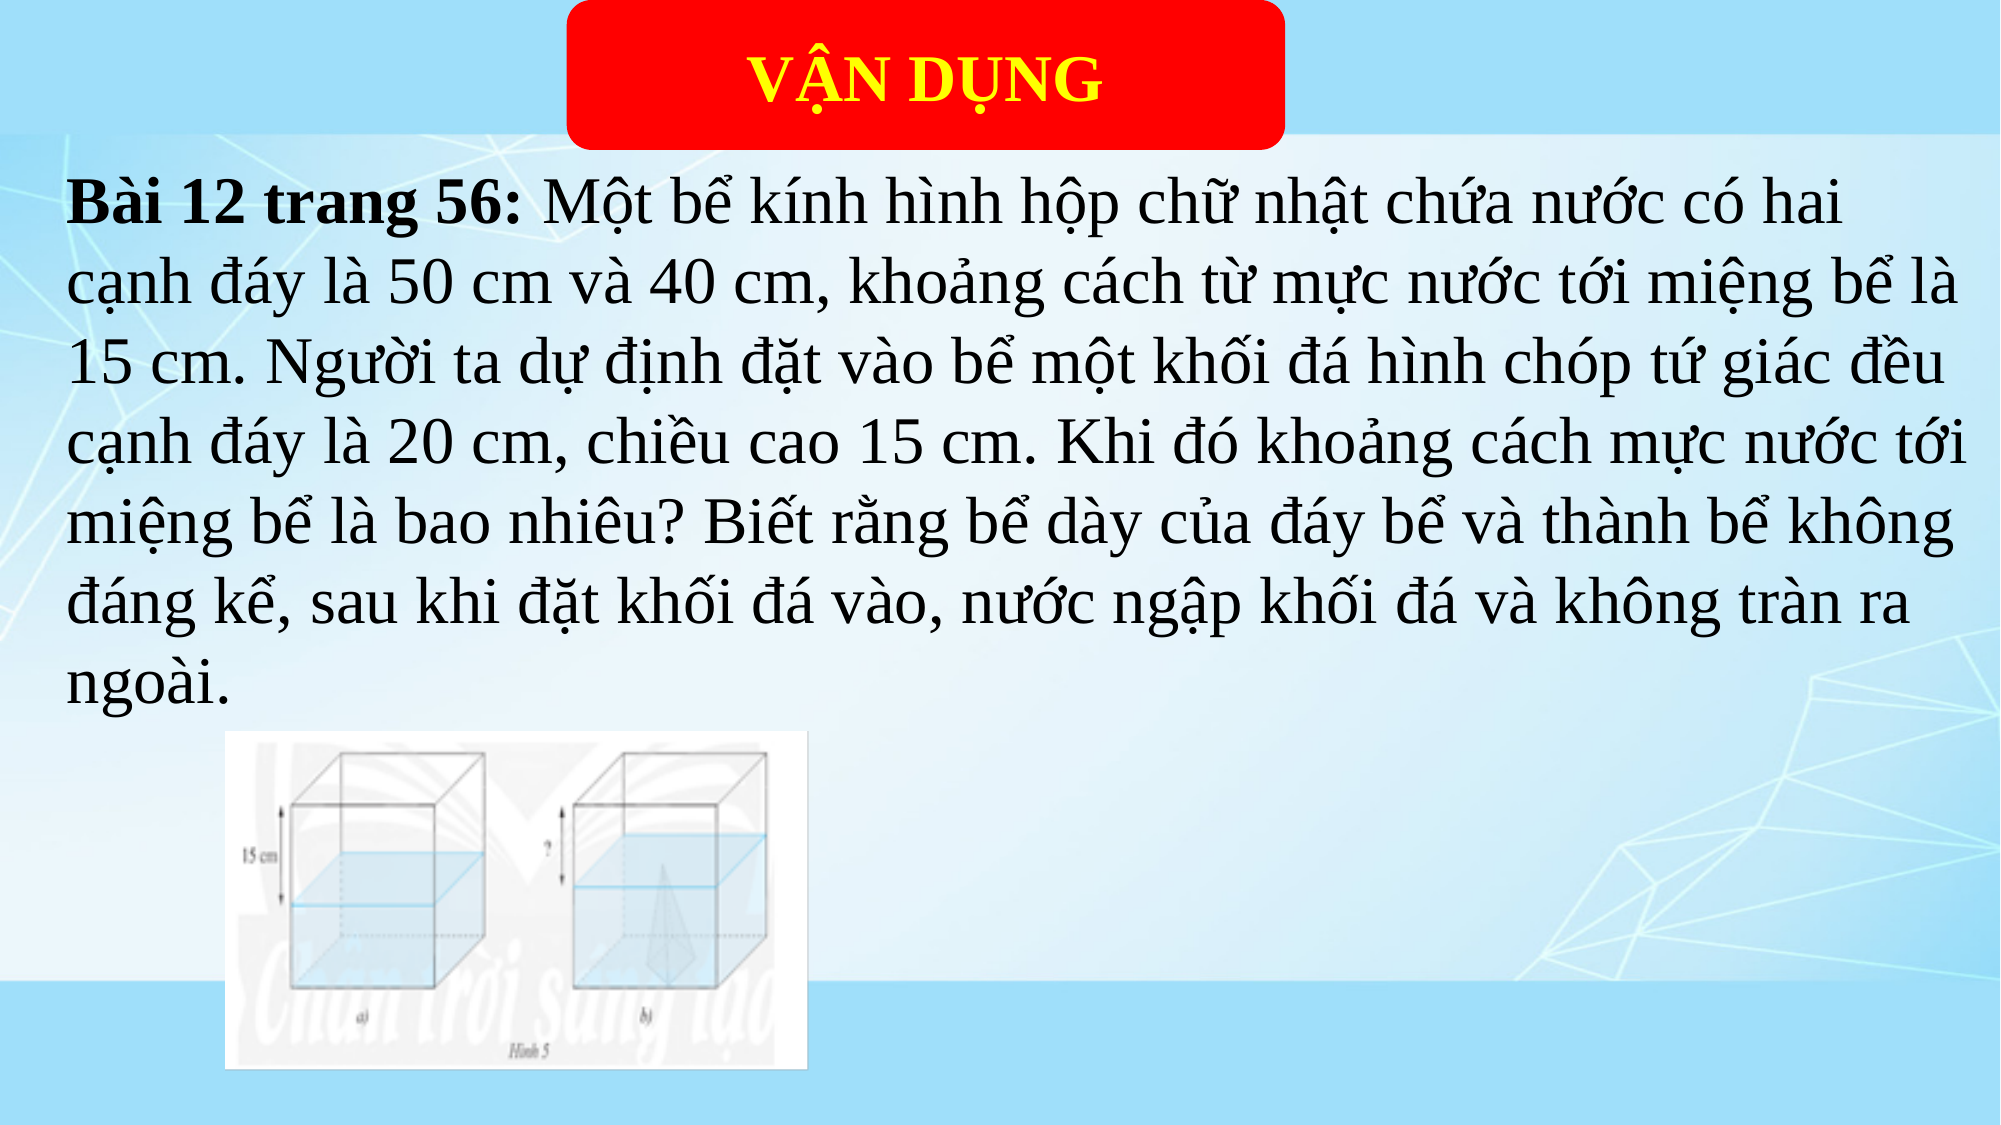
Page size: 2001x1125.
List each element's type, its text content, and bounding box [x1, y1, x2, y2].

text_box Bài 12 trang 56: Một bể kính hình hộp chữ nhật chứa nước có hai cạnh đáy là 50 cm và 40 cm, khoảng cách từ mực nước tới miệng bể là 15 cm. Người ta dự định đặt vào bể một khối đá hình chóp tứ giác đều cạnh đáy là 20 cm, chiều cao 15 cm. Khi đó khoảng cách mực nước tới miệng bể là bao nhiêu? Biết rằng bể dày của đáy bể và thành bể không đáng kể, sau khi đặt khối đá vào, nước ngập khối đá và không tràn ra ngoài. [51, 149, 1987, 725]
text_box VẬN DỤNG [566, 0, 1286, 151]
picture [0, 0, 2001, 1125]
